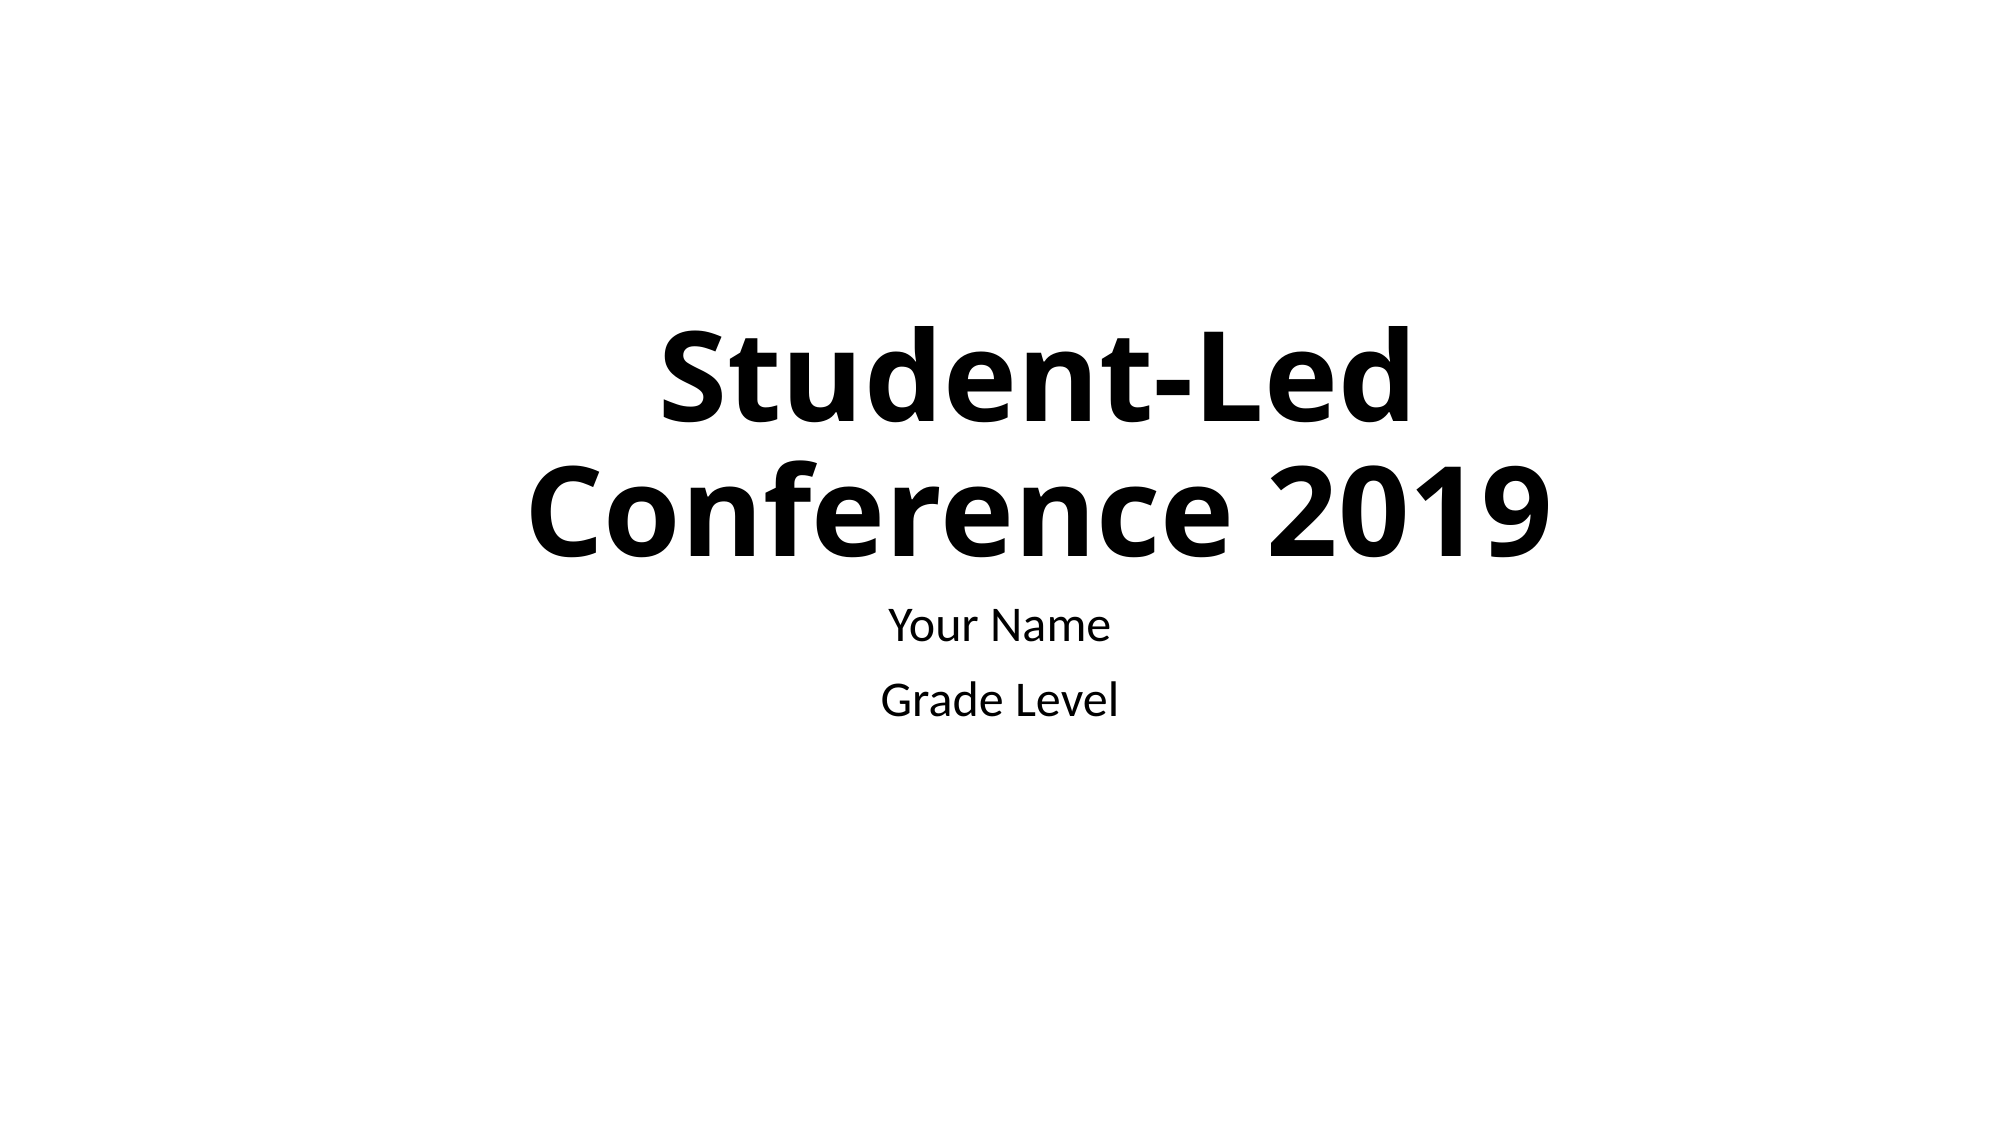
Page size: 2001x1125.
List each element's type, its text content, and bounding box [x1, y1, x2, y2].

title Student-Led Conference 2019 [327, 199, 1750, 590]
subtitle Your Name Grade Level [249, 590, 1750, 863]
